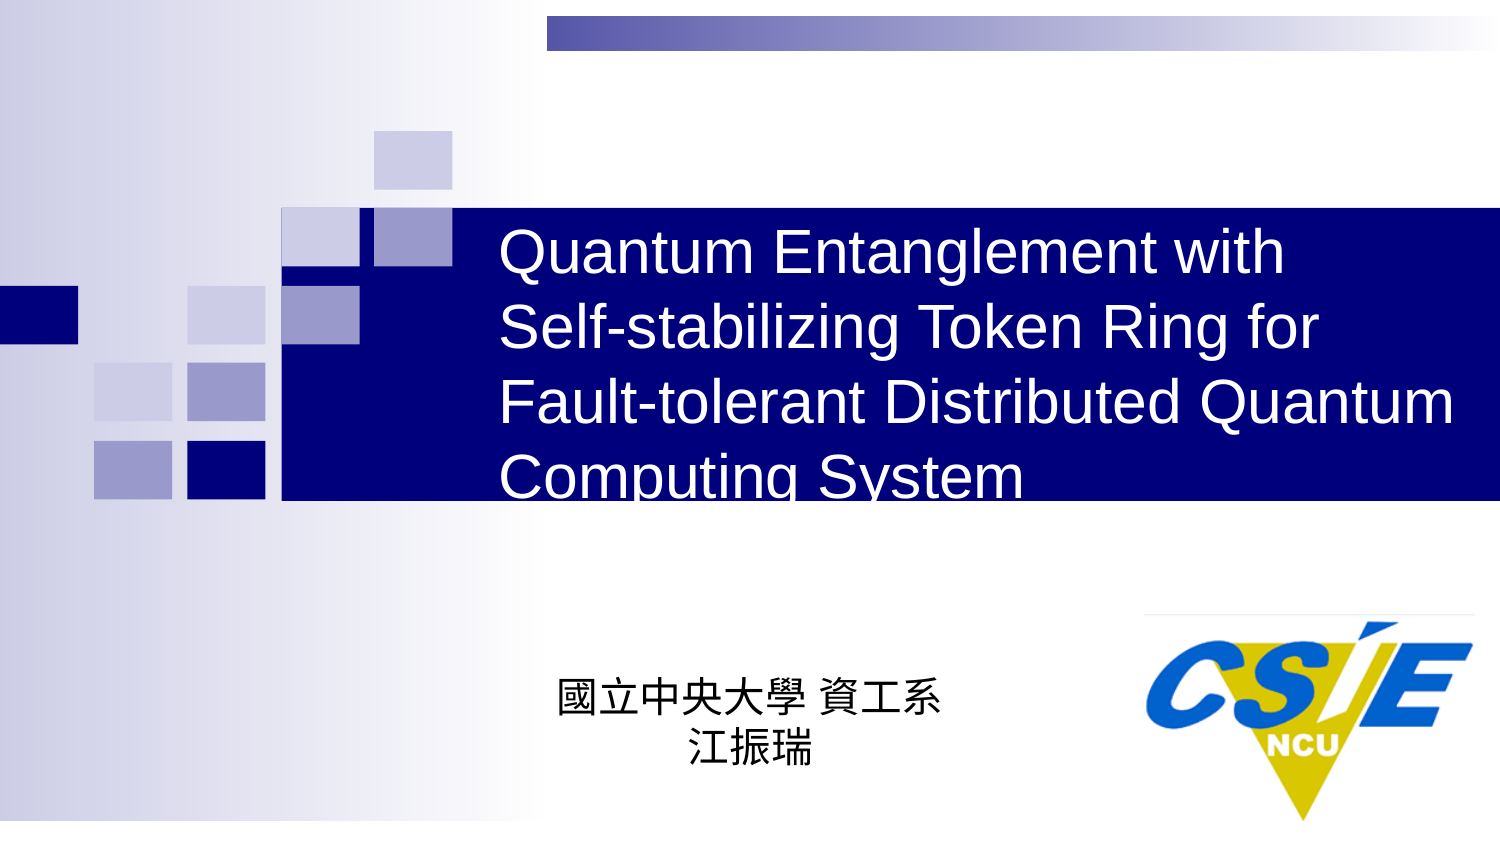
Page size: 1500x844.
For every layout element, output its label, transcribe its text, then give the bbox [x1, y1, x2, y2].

title Quantum Entanglement with Self-stabilizing Token Ring for Fault-tolerant Distributed Quantum Computing System [487, 225, 1475, 497]
picture [1143, 614, 1476, 829]
text_box 國立中央大學 資工系 江振瑞 [325, 663, 1138, 779]
